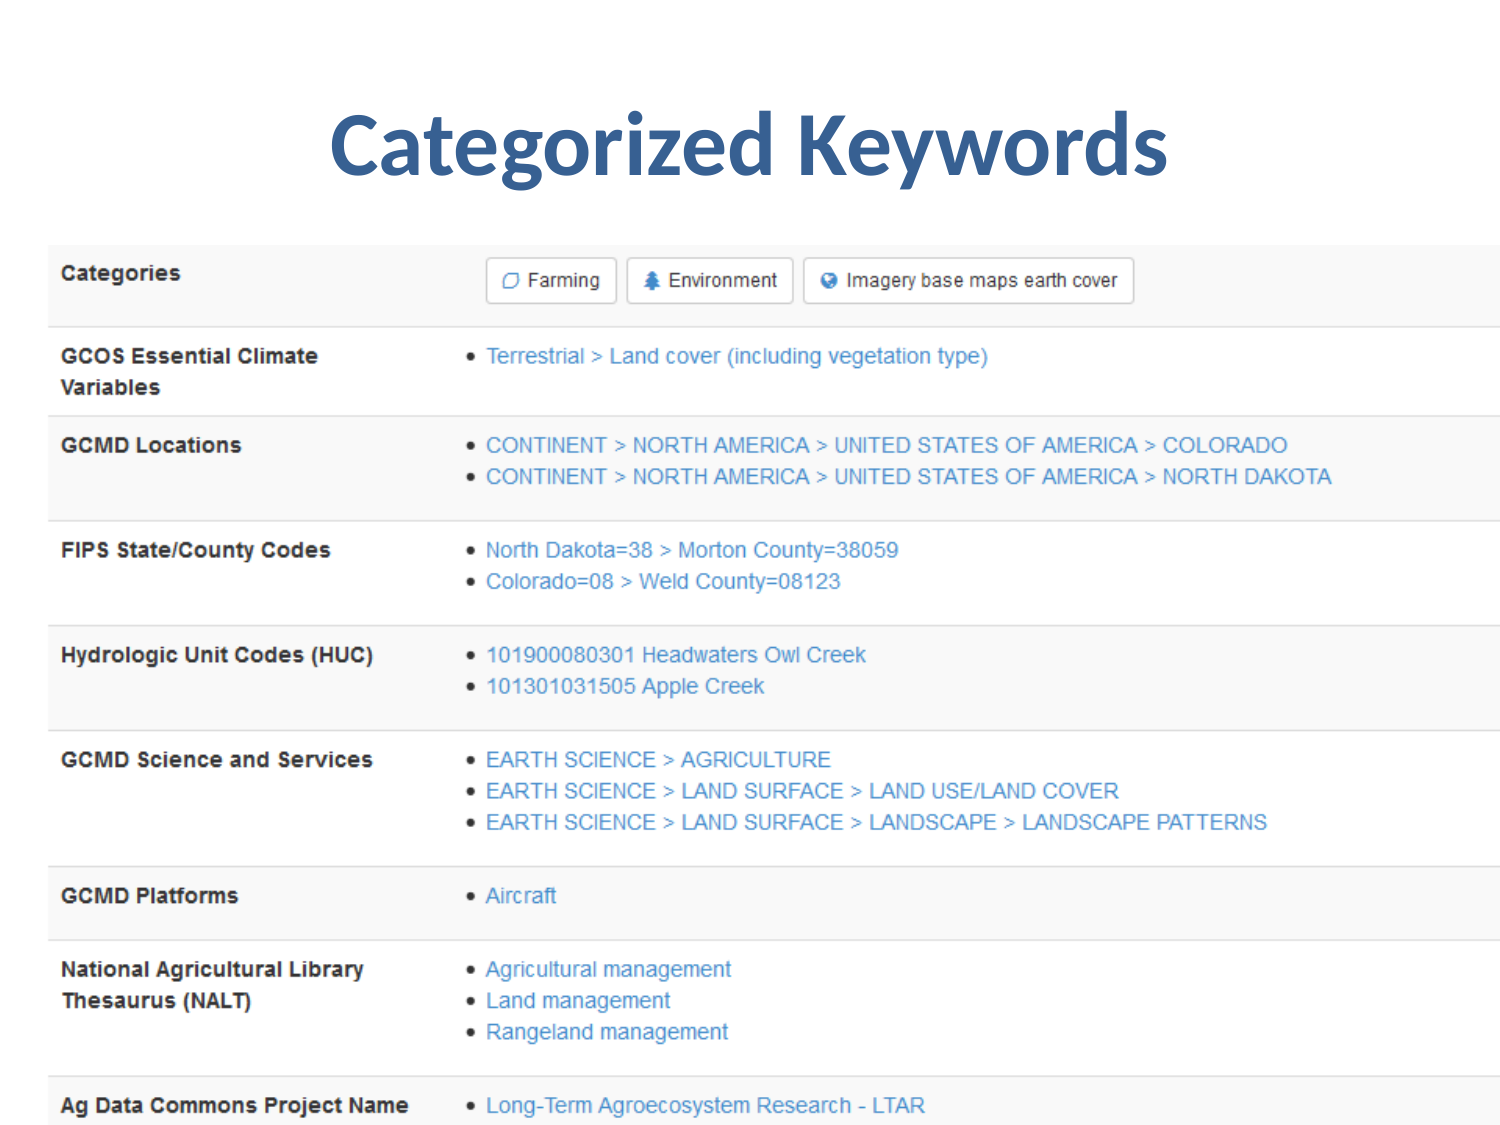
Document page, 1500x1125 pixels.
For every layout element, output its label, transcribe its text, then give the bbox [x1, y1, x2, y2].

title Categorized Keywords [75, 45, 1425, 233]
picture [0, 245, 1500, 1125]
